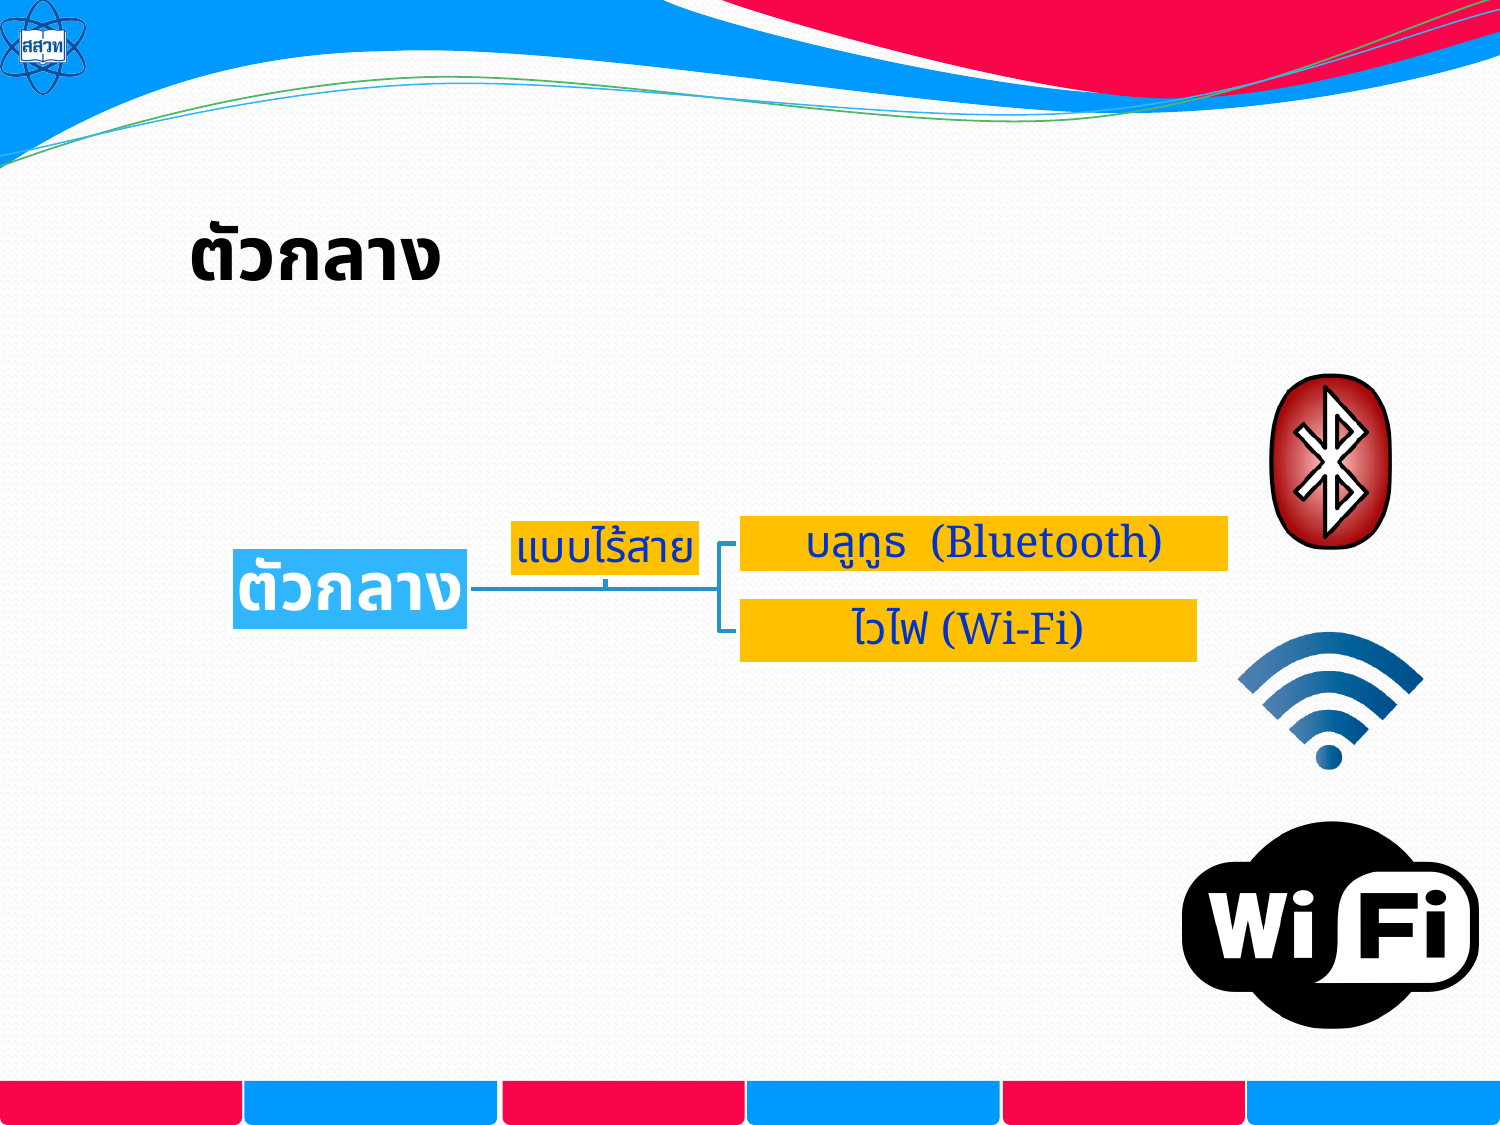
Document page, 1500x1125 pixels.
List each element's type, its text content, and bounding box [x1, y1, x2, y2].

picture [0, 0, 86, 95]
text_box ตัวกลาง [173, 197, 459, 303]
table_cell mi (military) [1175, 822, 1182, 923]
picture [1269, 373, 1392, 550]
picture [1182, 821, 1479, 1029]
picture [1237, 631, 1424, 770]
table_cell ส่วนบุคคล [223, 258, 229, 303]
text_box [229, 255, 1231, 923]
